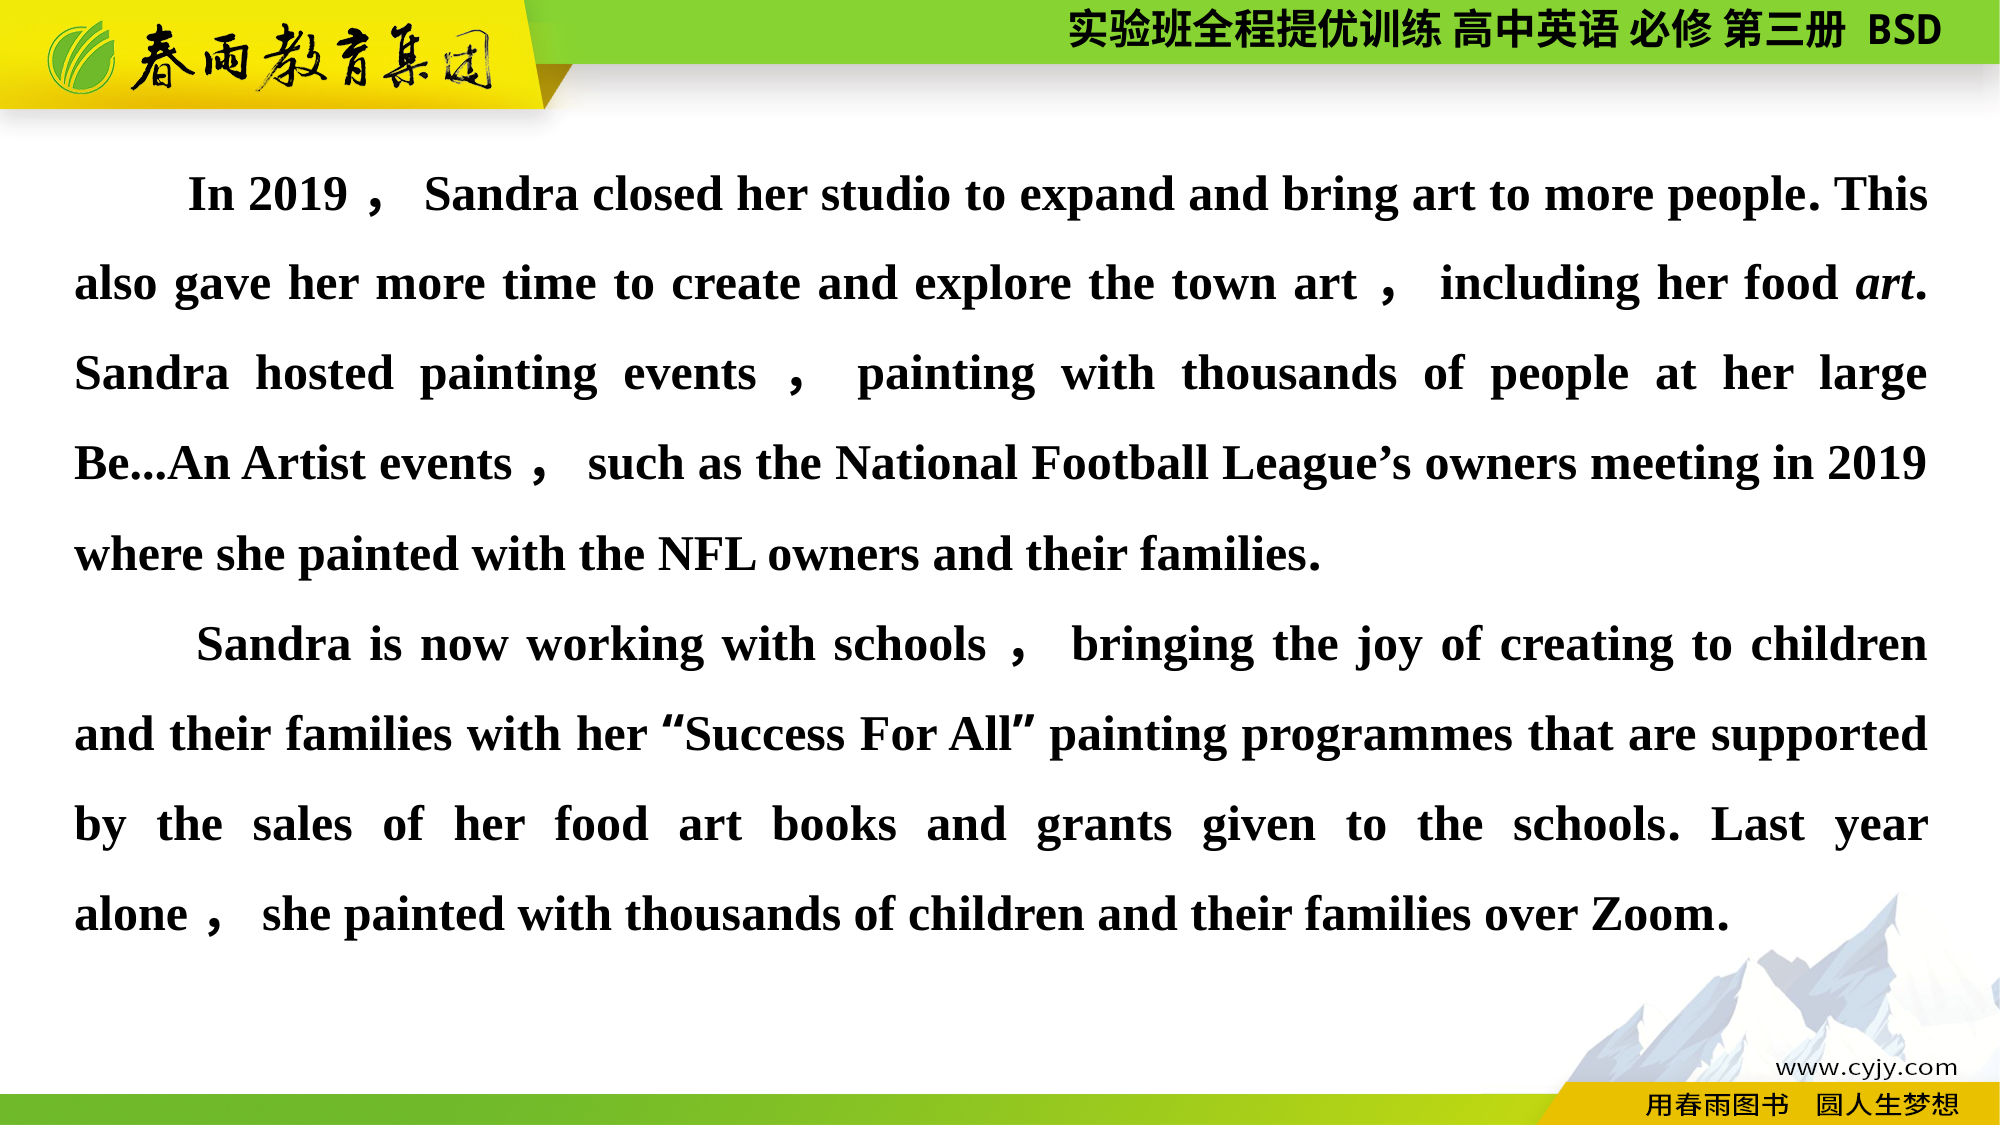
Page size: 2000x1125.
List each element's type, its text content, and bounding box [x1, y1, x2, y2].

picture [0, 0, 2000, 1125]
list In 2019，Sandra closed her studio to expand and bring art to more people. This also gave her more time to create and explore the town art，including her food art. Sandra hosted painting events，painting with thousands of people at her large Be...An Artist events，such as the National Football League’s owners meeting in 2019 where she painted with the NFL owners and their families. Sandra is now working with schools，bringing the joy of creating to children and their families with her “Success For All” painting programmes that are supported by the sales of her food art books and grants given to the schools. Last year alone，she painted with thousands of children and their families over Zoom. [59, 122, 1944, 944]
